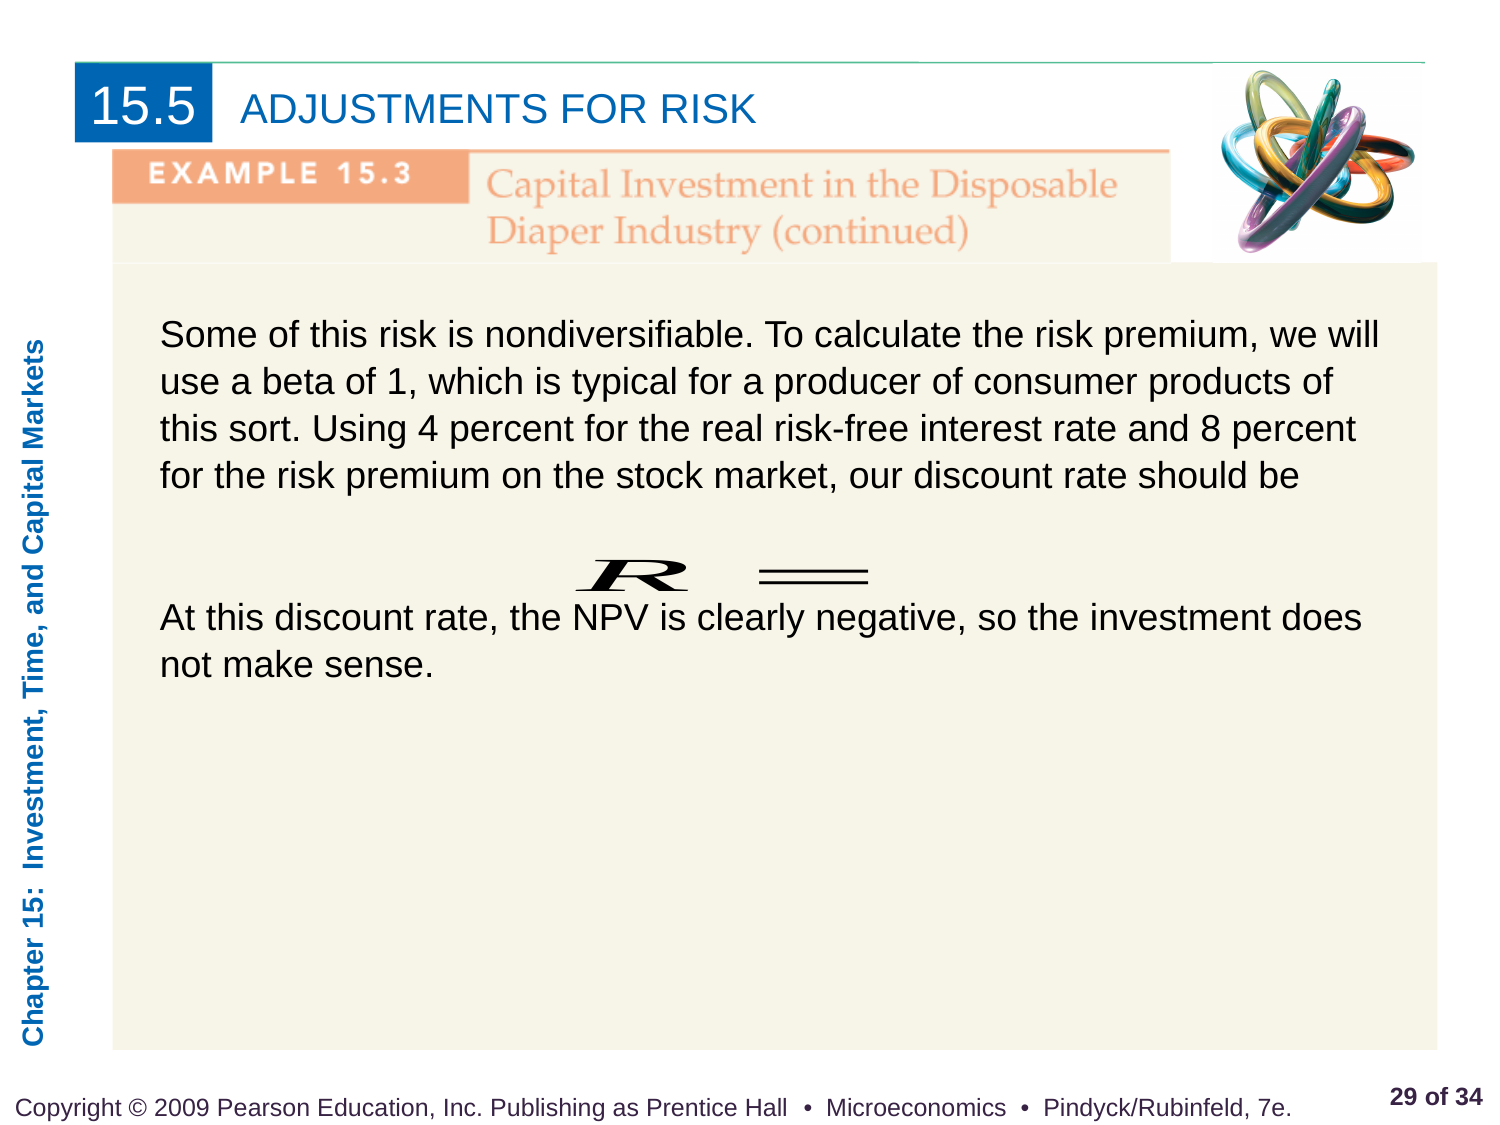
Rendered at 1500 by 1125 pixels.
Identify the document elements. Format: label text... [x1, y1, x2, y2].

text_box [74, 62, 1425, 143]
picture [549, 549, 884, 592]
picture [1212, 63, 1422, 263]
picture [112, 149, 1171, 265]
text_box [112, 262, 1438, 1050]
text_box Some of this risk is nondiversifiable. To calculate the risk premium, we will use a beta of 1, which is typical for a producer of consumer products of this sort. Using 4 percent for the real risk-free interest rate and 8 percent for the risk premium on the stock market, our discount rate should be At this discount rate, the NPV is clearly negative, so the investment does not make sense. [145, 299, 1396, 740]
